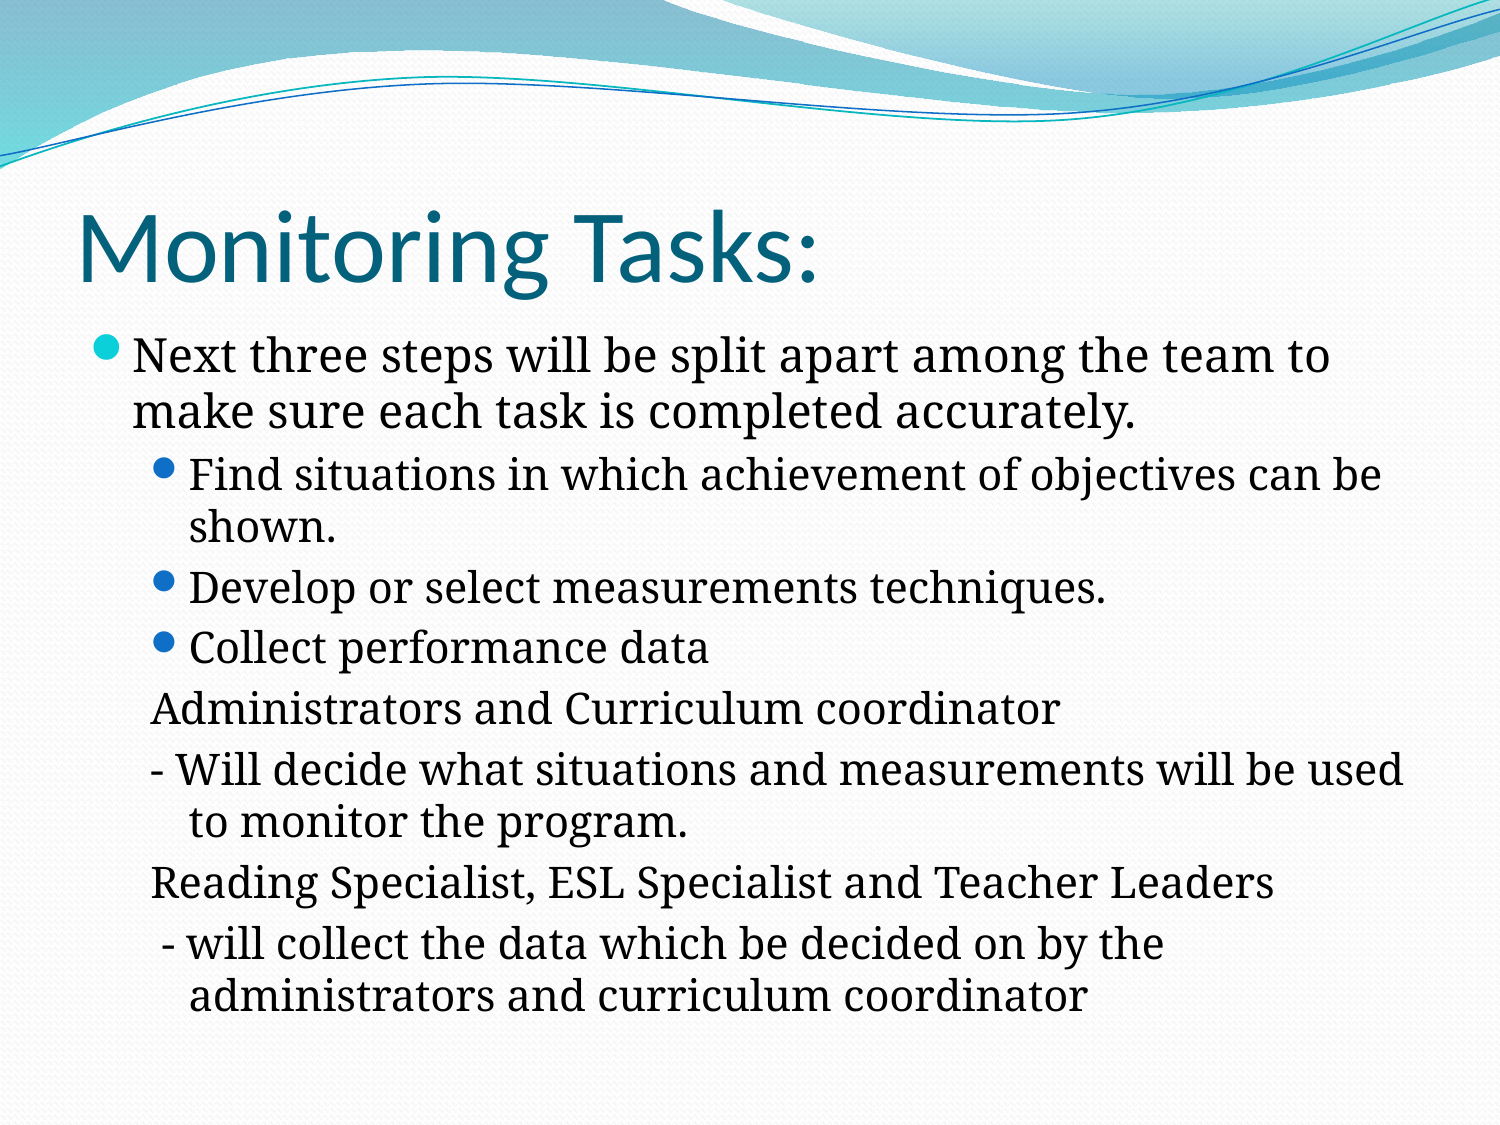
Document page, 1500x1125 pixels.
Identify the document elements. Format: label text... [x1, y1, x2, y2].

list Next three steps will be split apart among the team to make sure each task is completed accurately. Find situations in which achievement of objectives can be shown. Develop or select measurements techniques. Collect performance data Administrators and Curriculum coordinator - Will decide what situations and measurements will be used to monitor the program. Reading Specialist, ESL Specialist and Teacher Leaders - will collect the data which be decided on by the administrators and curriculum coordinator [75, 317, 1425, 1038]
title Monitoring Tasks: [75, 115, 1425, 303]
